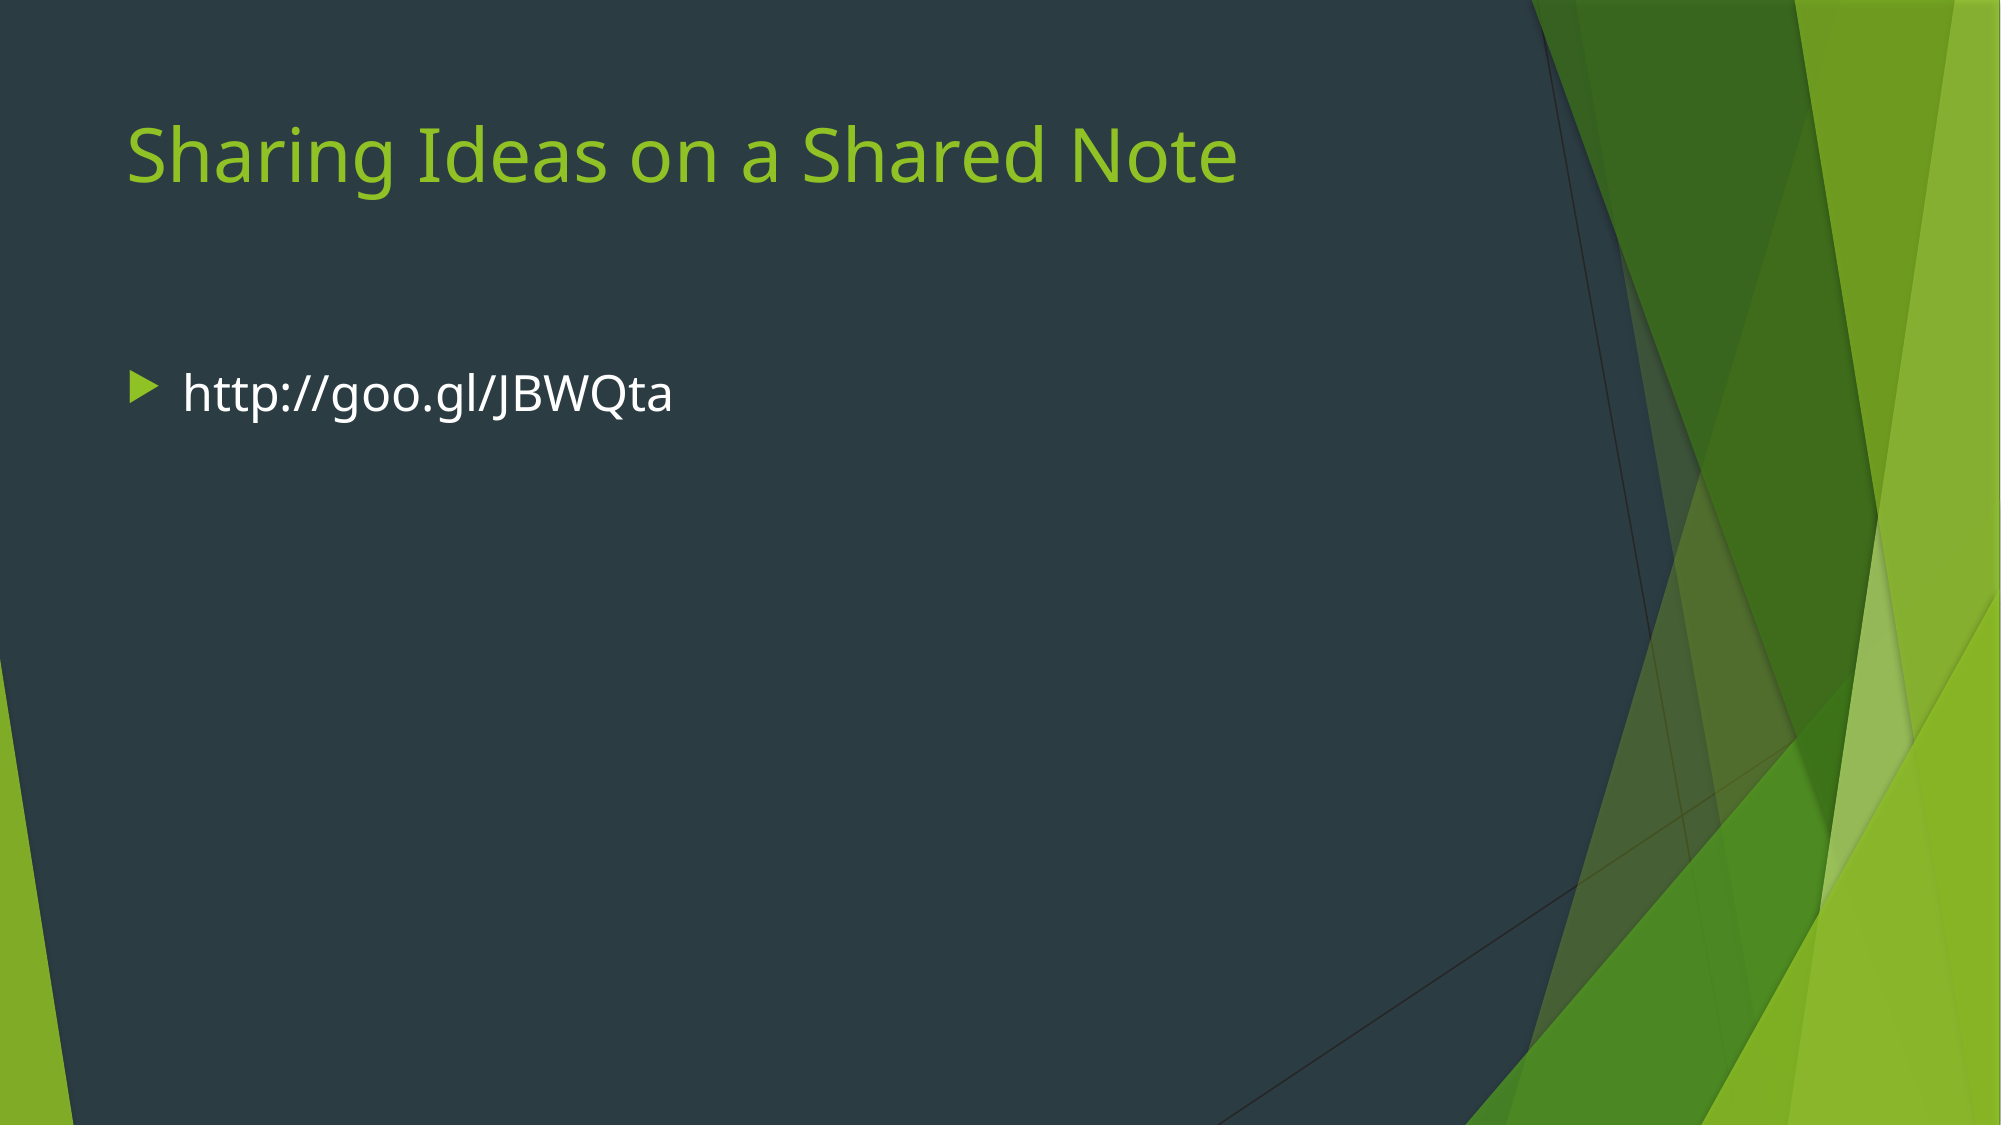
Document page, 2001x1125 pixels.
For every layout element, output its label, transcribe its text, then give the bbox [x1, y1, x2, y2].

list http://goo.gl/JBWQta [111, 354, 1522, 992]
title Sharing Ideas on a Shared Note [111, 99, 1522, 317]
